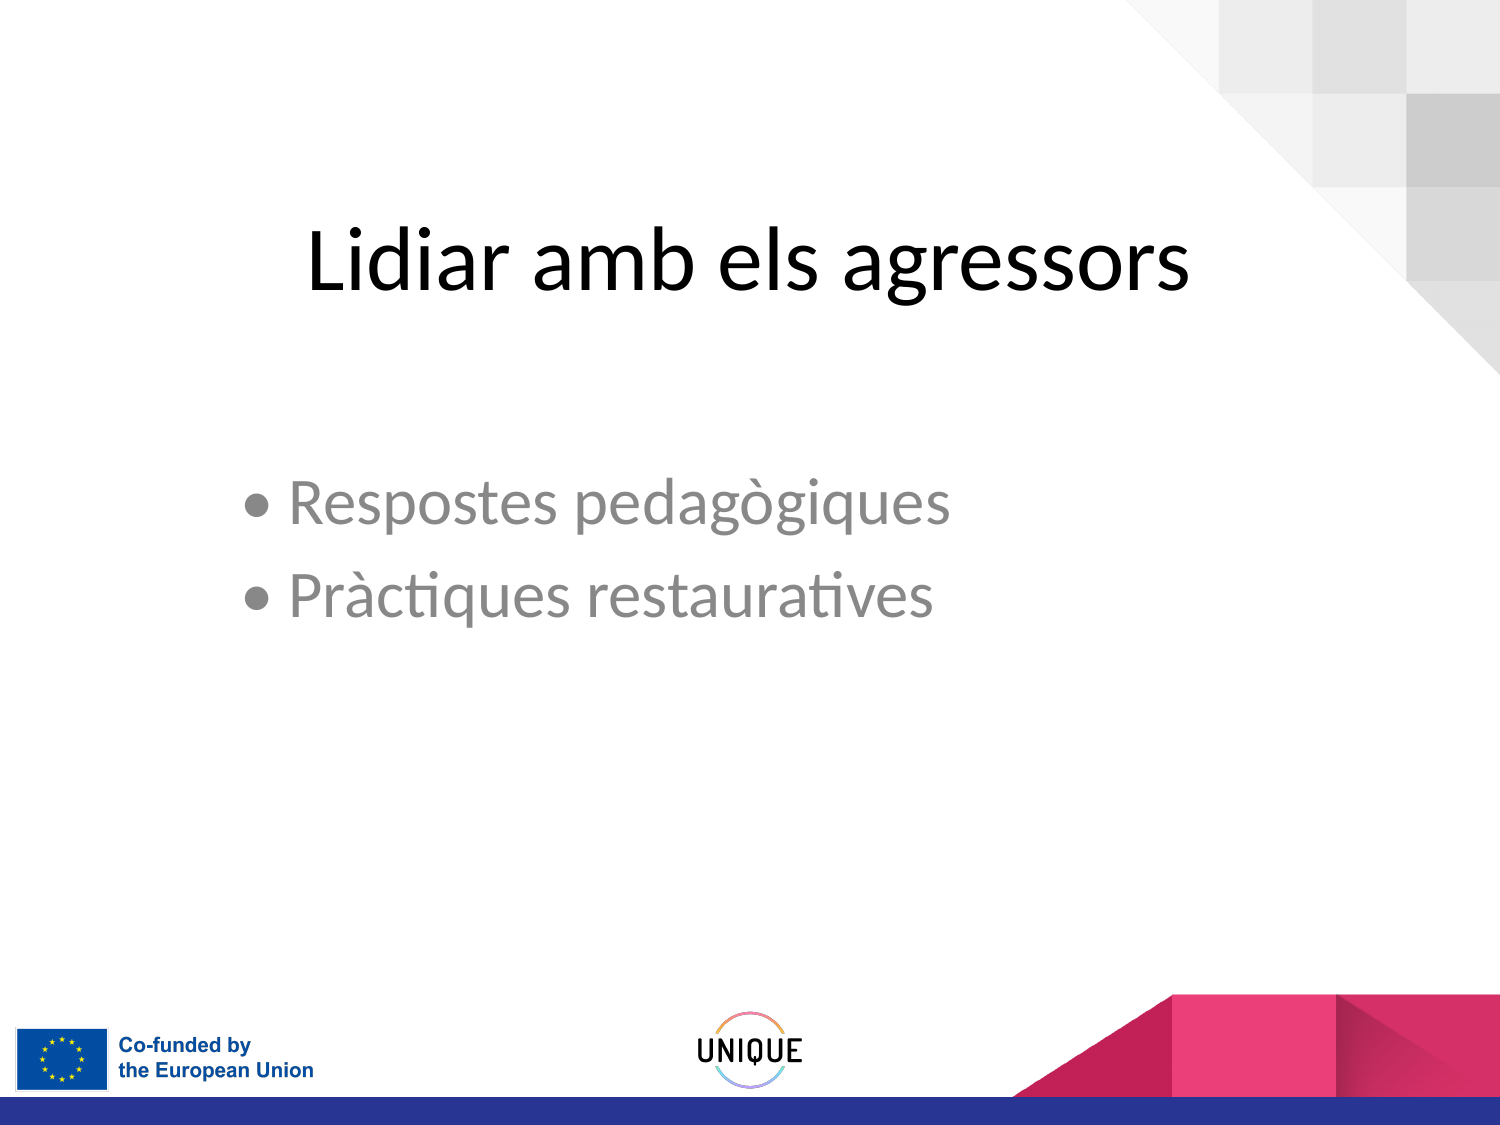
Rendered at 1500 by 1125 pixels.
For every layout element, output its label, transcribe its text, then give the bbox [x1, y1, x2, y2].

picture [1125, 0, 1500, 375]
picture [0, 993, 1500, 1125]
title Lidiar amb els agressors [112, 132, 1388, 375]
subtitle • Respostes pedagògiques • Pràctiques restauratives [225, 450, 1275, 738]
